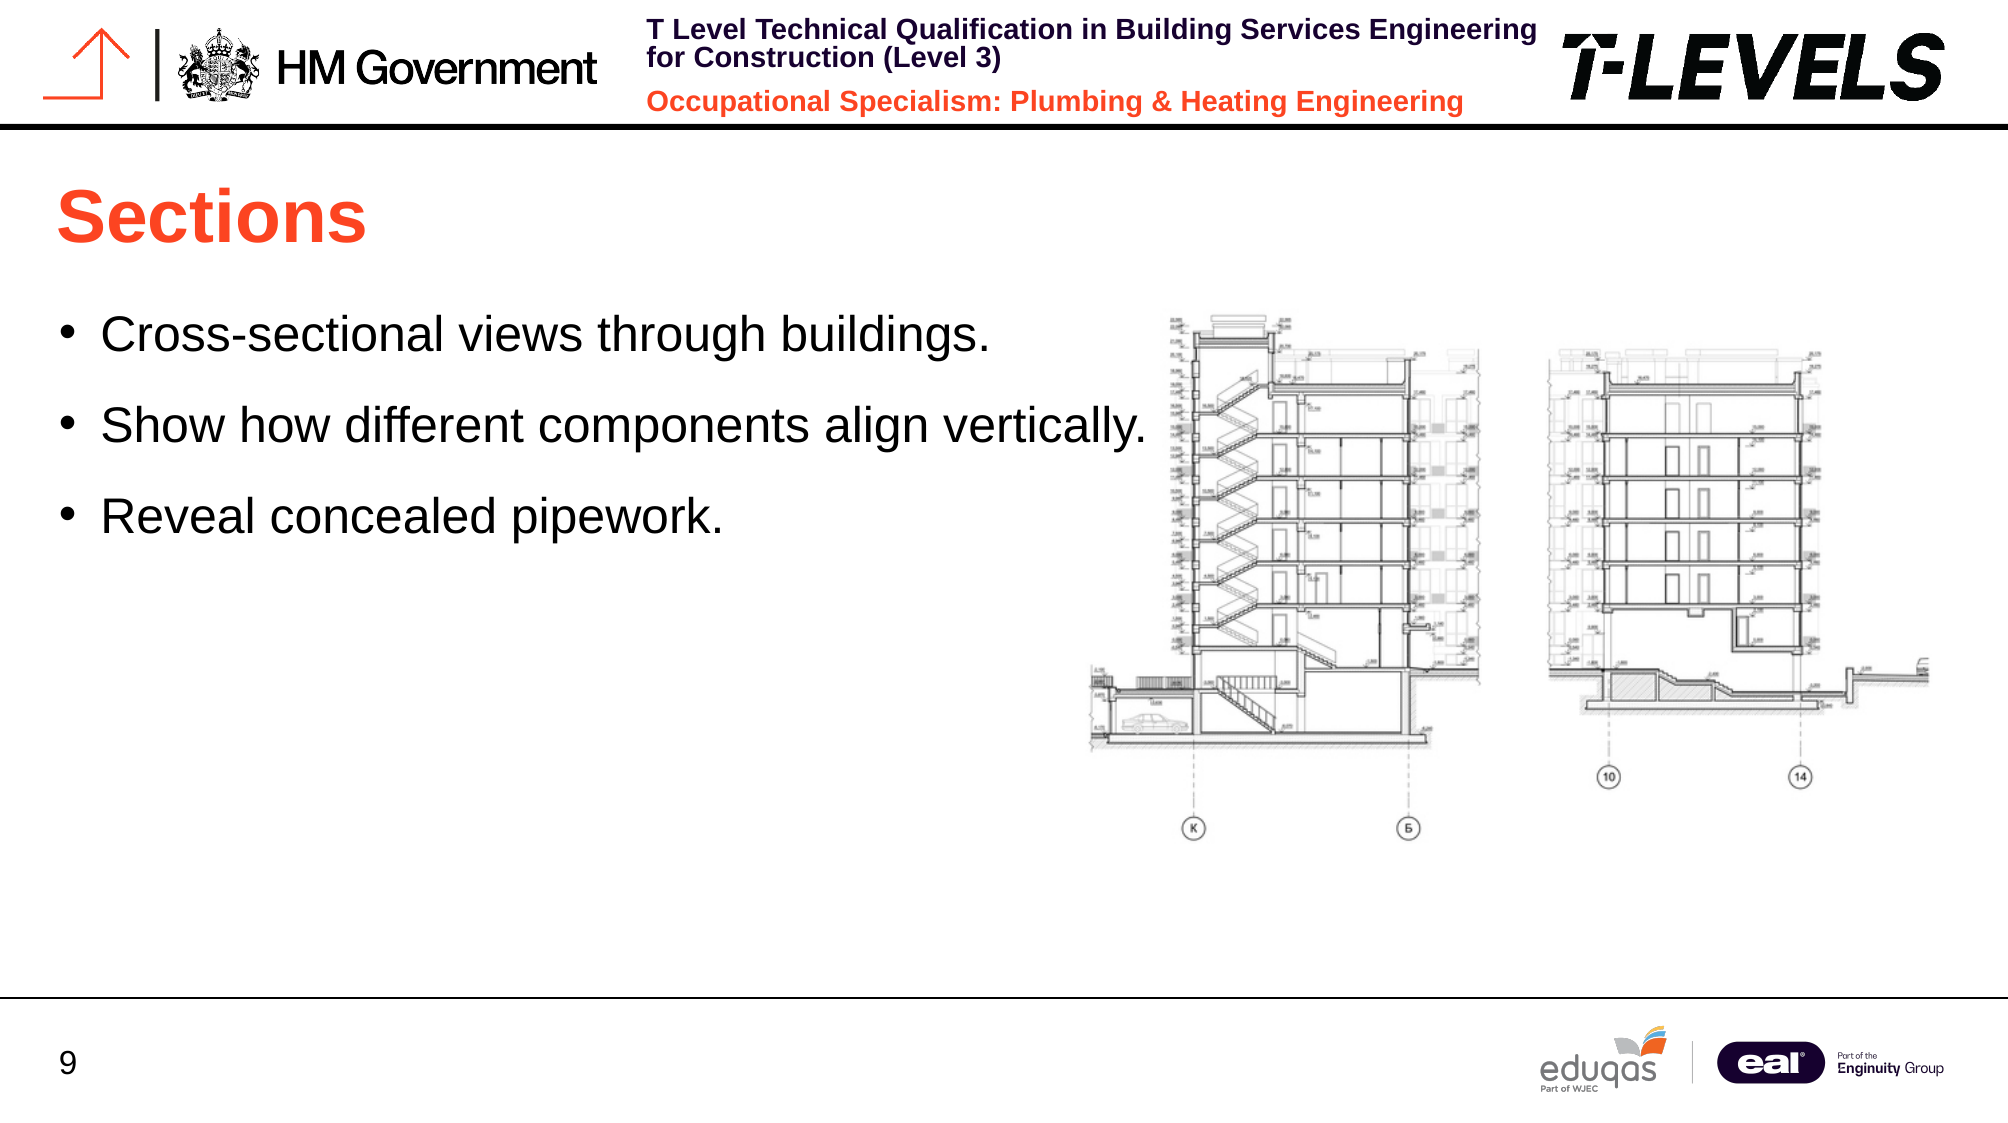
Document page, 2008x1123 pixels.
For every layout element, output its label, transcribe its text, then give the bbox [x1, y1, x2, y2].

title Sections [41, 111, 1949, 314]
list Cross-sectional views through buildings. Show how different components align vertically. Reveal concealed pipework. [59, 295, 1166, 975]
picture [1543, 25, 1964, 108]
picture [38, 27, 136, 100]
picture [1535, 1021, 1949, 1097]
picture [155, 28, 597, 102]
picture [1062, 295, 1949, 857]
